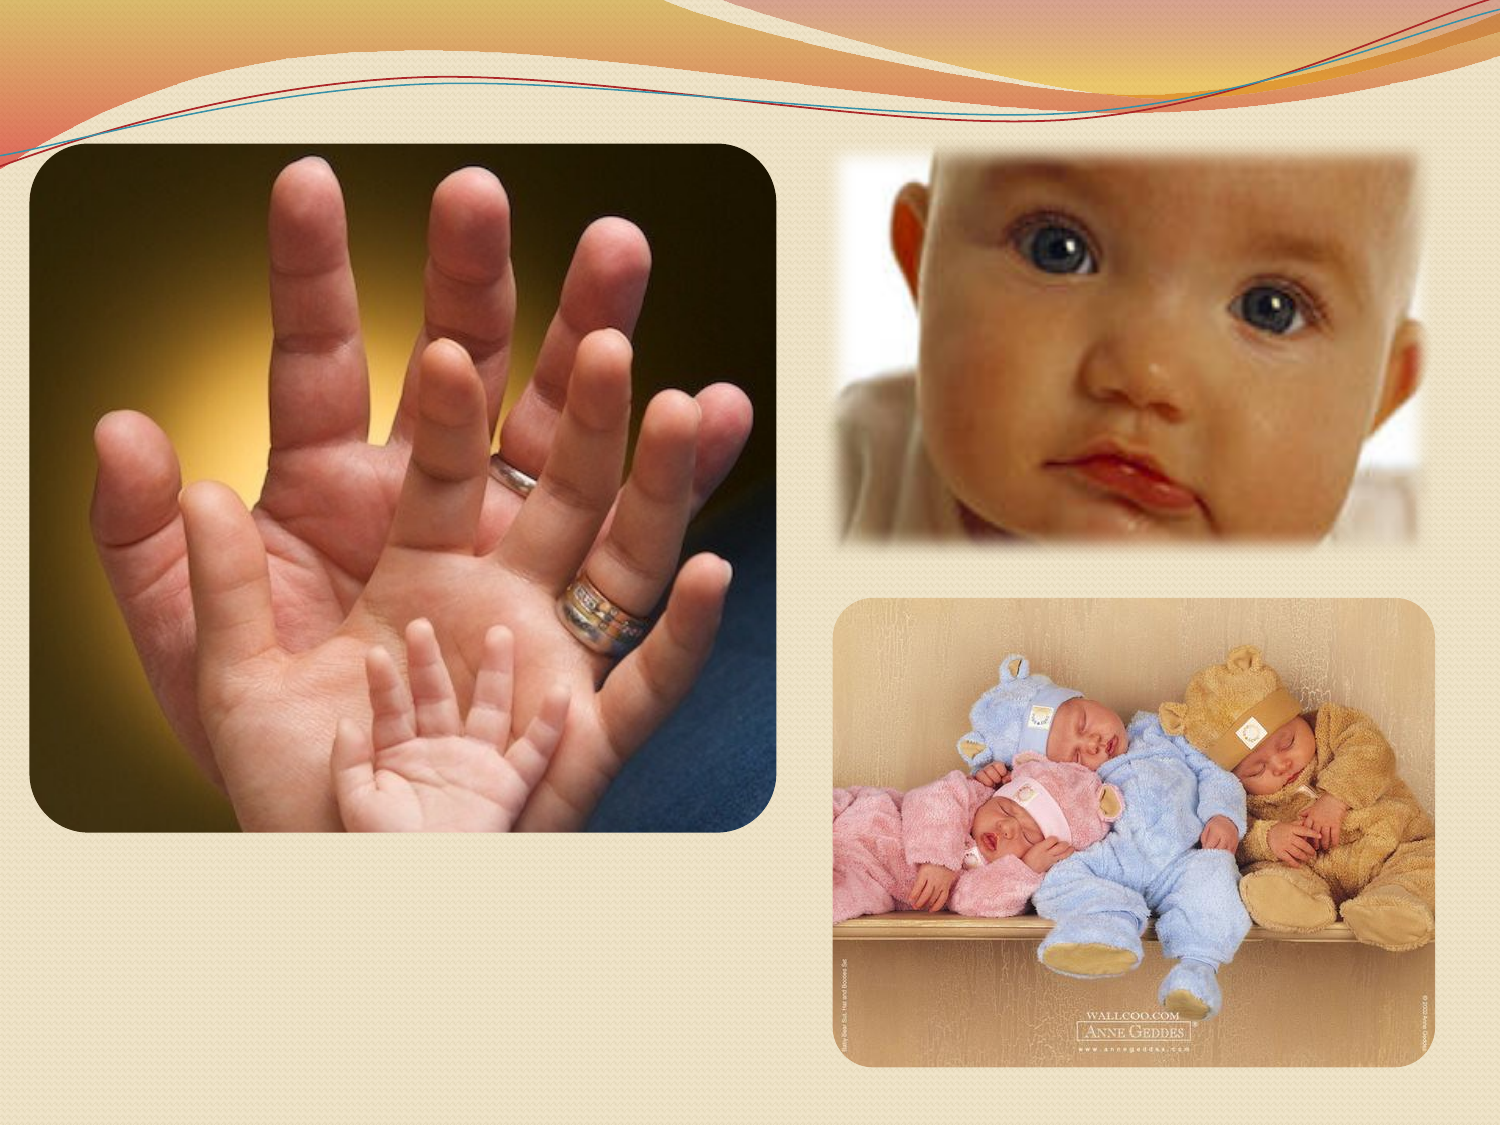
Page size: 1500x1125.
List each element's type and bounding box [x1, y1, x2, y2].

picture [832, 597, 1436, 1068]
picture [29, 143, 777, 833]
picture [820, 136, 1436, 561]
